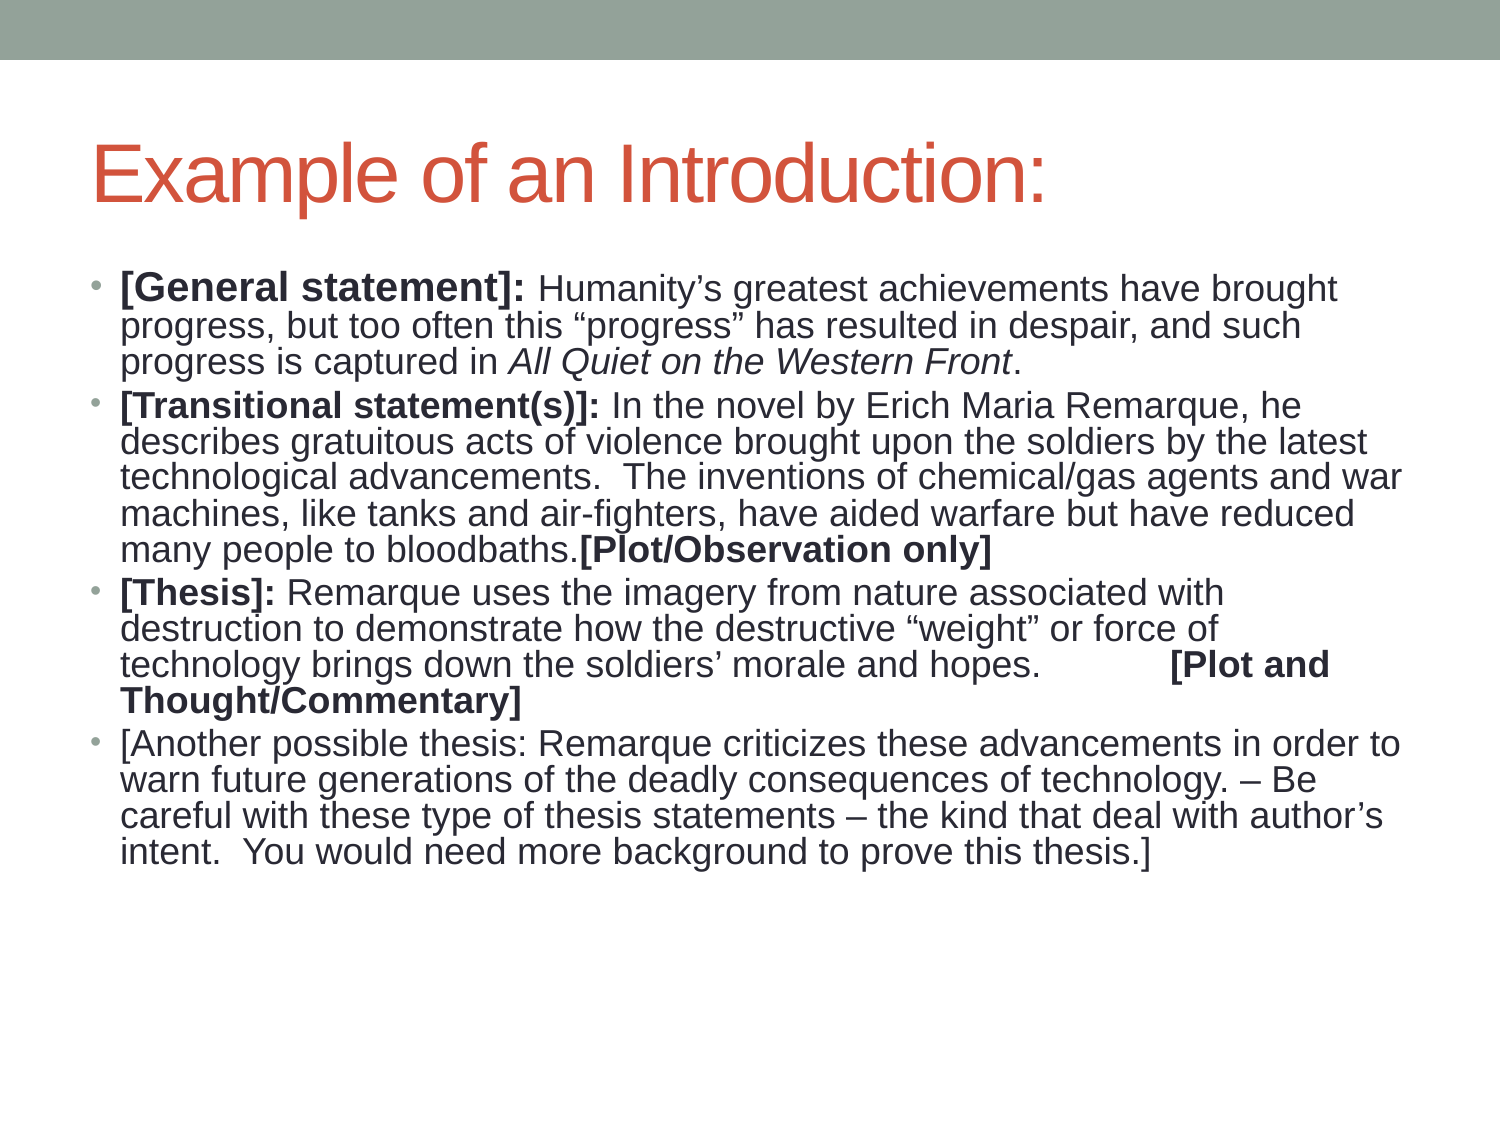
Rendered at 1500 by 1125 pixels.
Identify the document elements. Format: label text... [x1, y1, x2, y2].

title Example of an Introduction: [75, 87, 1425, 250]
list [General statement]: Humanity’s greatest achievements have brought progress, but too often this “progress” has resulted in despair, and such progress is captured in All Quiet on the Western Front. [Transitional statement(s)]: In the novel by Erich Maria Remarque, he describes gratuitous acts of violence brought upon the soldiers by the latest technological advancements. The inventions of chemical/gas agents and war machines, like tanks and air-fighters, have aided warfare but have reduced many people to bloodbaths.[Plot/Observation only] [Thesis]: Remarque uses the imagery from nature associated with destruction to demonstrate how the destructive “weight” or force of technology brings down the soldiers’ morale and hopes. [Plot and Thought/Commentary] [Another possible thesis: Remarque criticizes these advancements in order to warn future generations of the deadly consequences of technology. – Be careful with these type of thesis statements – the kind that deal with author’s intent. You would need more background to prove this thesis.] [75, 262, 1425, 1063]
